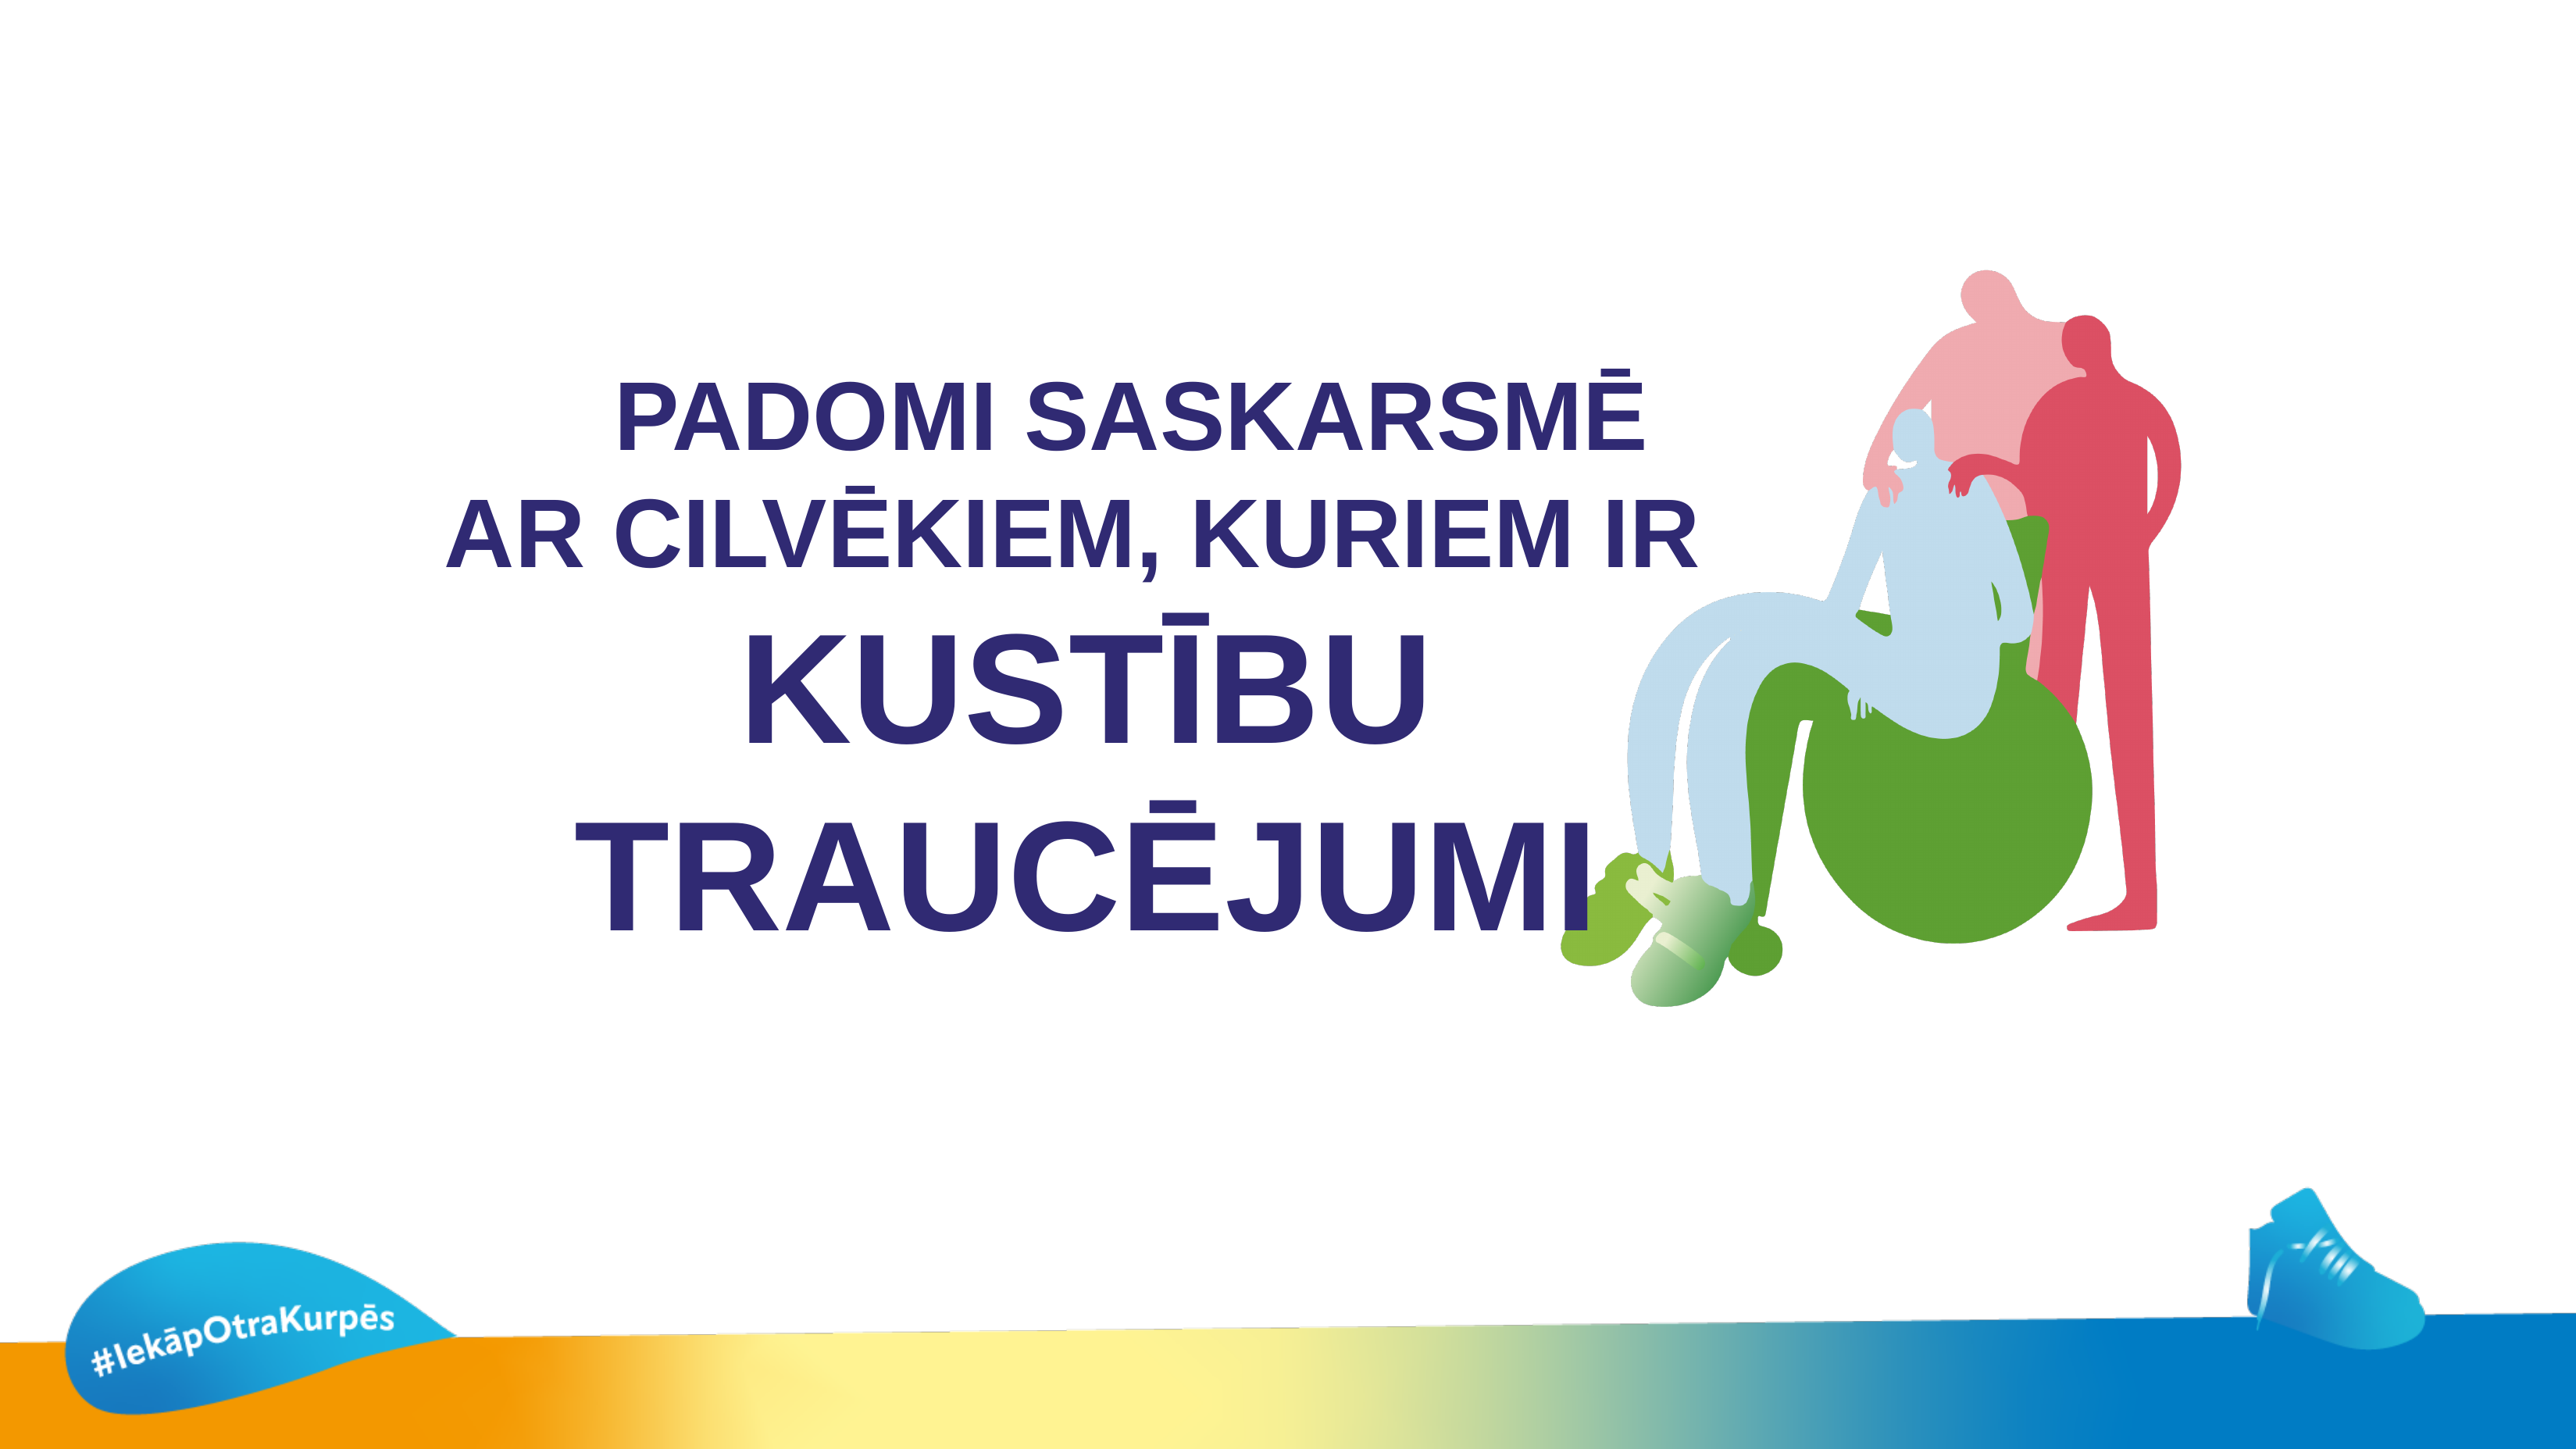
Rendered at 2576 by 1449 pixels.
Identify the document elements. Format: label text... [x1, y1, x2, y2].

picture [0, 1144, 2576, 1449]
picture [1537, 219, 2214, 1059]
title PADOMI SASKARSMĒ AR CILVĒKIEM, KURIEM IR KUSTĪBU TRAUCĒJUMI [0, 352, 2374, 1097]
